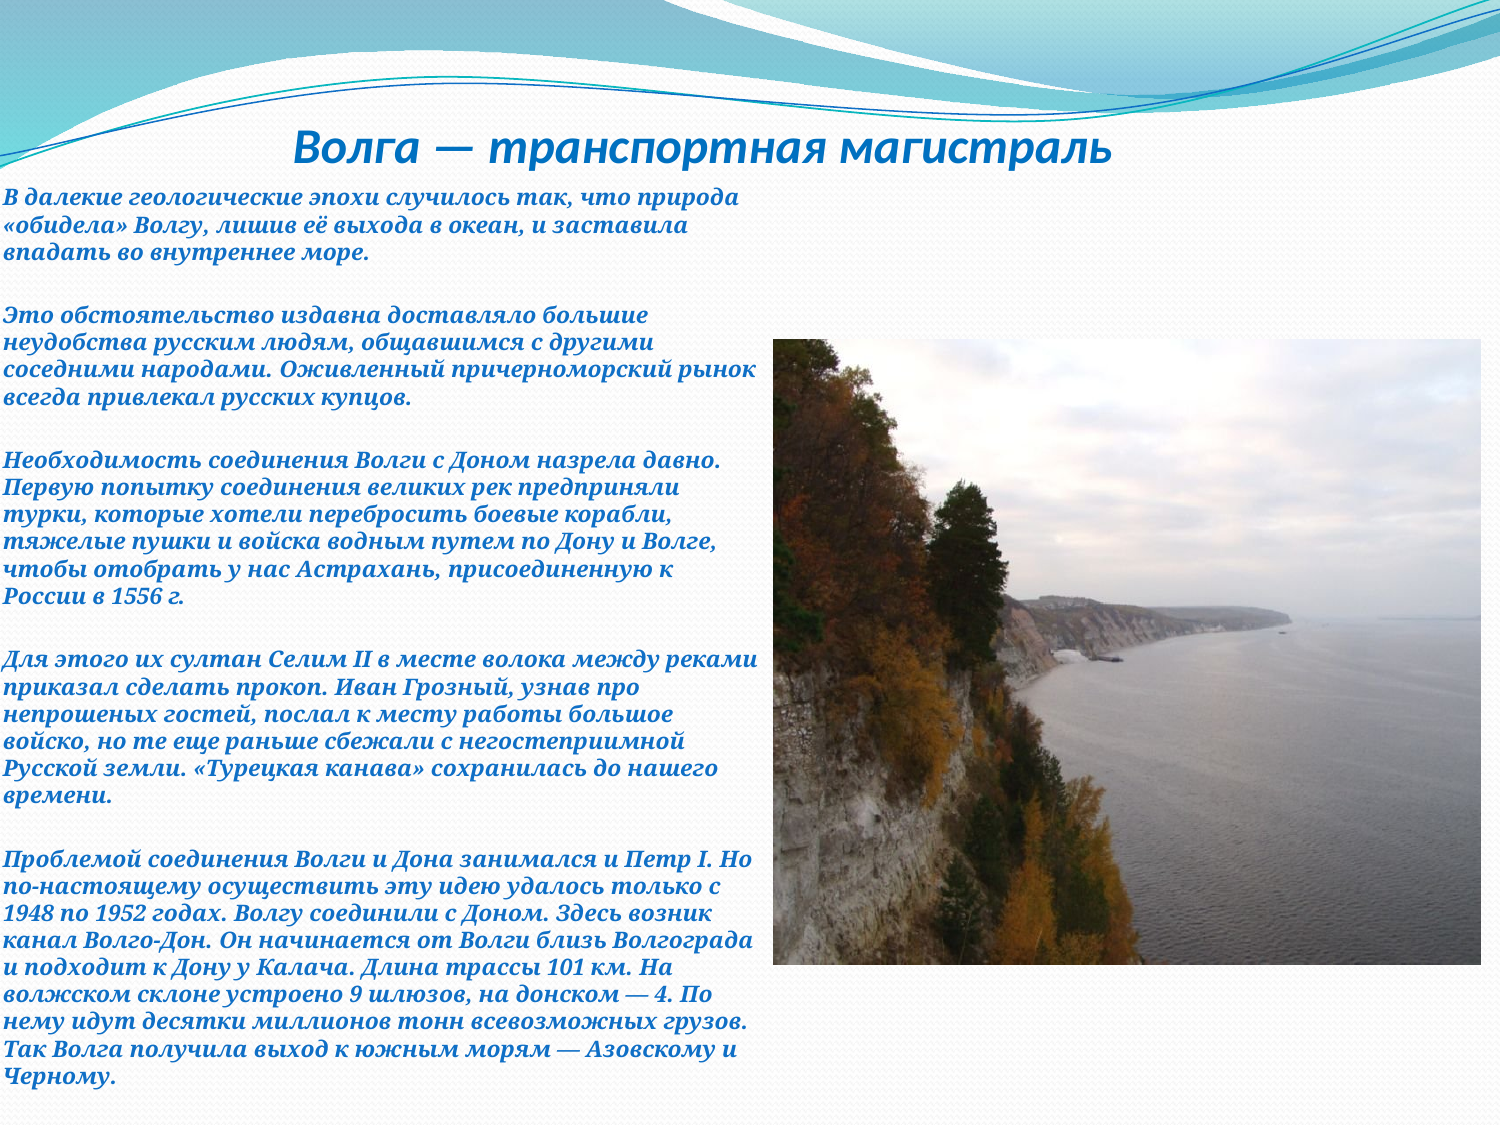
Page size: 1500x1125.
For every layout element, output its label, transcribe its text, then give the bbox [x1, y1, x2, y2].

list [773, 339, 1482, 966]
list В далекие геологические эпохи случилось так, что природа «обидела» Волгу, лишив её выхода в океан, и заставила впадать во внутреннее море. Это обстоятельство издавна доставляло большие неудобства русским людям, общавшимся с другими соседними народами. Оживленный причерноморский рынок всегда привлекал русских купцов. Необходимость соединения Волги с Доном назрела давно. Первую попытку соединения великих рек предприняли турки, которые хотели перебросить боевые корабли, тяжелые пушки и войска водным путем по Дону и Волге, чтобы отобрать у нас Астрахань, присоединенную к России в 1556 г. Для этого их султан Селим II в месте волока между реками приказал сделать прокоп. Иван Грозный, узнав про непрошеных гостей, послал к месту работы большое войско, но те еще раньше сбежали с негостеприимной Русской земли. «Турецкая канава» сохранилась до нашего времени. Проблемой соединения Волги и Дона занимался и Петр I. Но по-настоящему осуществить эту идею удалось только с 1948 по 1952 годах. Волгу соединили с Доном. Здесь возник канал Волго-Дон. Он начинается от Волги близь Волгограда и подходит к Дону у Калача. Длина трассы 101 км. На волжском склоне устроено 9 шлюзов, на донском — 4. По нему идут десятки миллионов тонн всевозможных грузов. Так Волга получила выход к южным морям — Азовскому и Черному. [0, 175, 762, 1102]
title Волга — транспортная магистраль [292, 93, 1243, 174]
